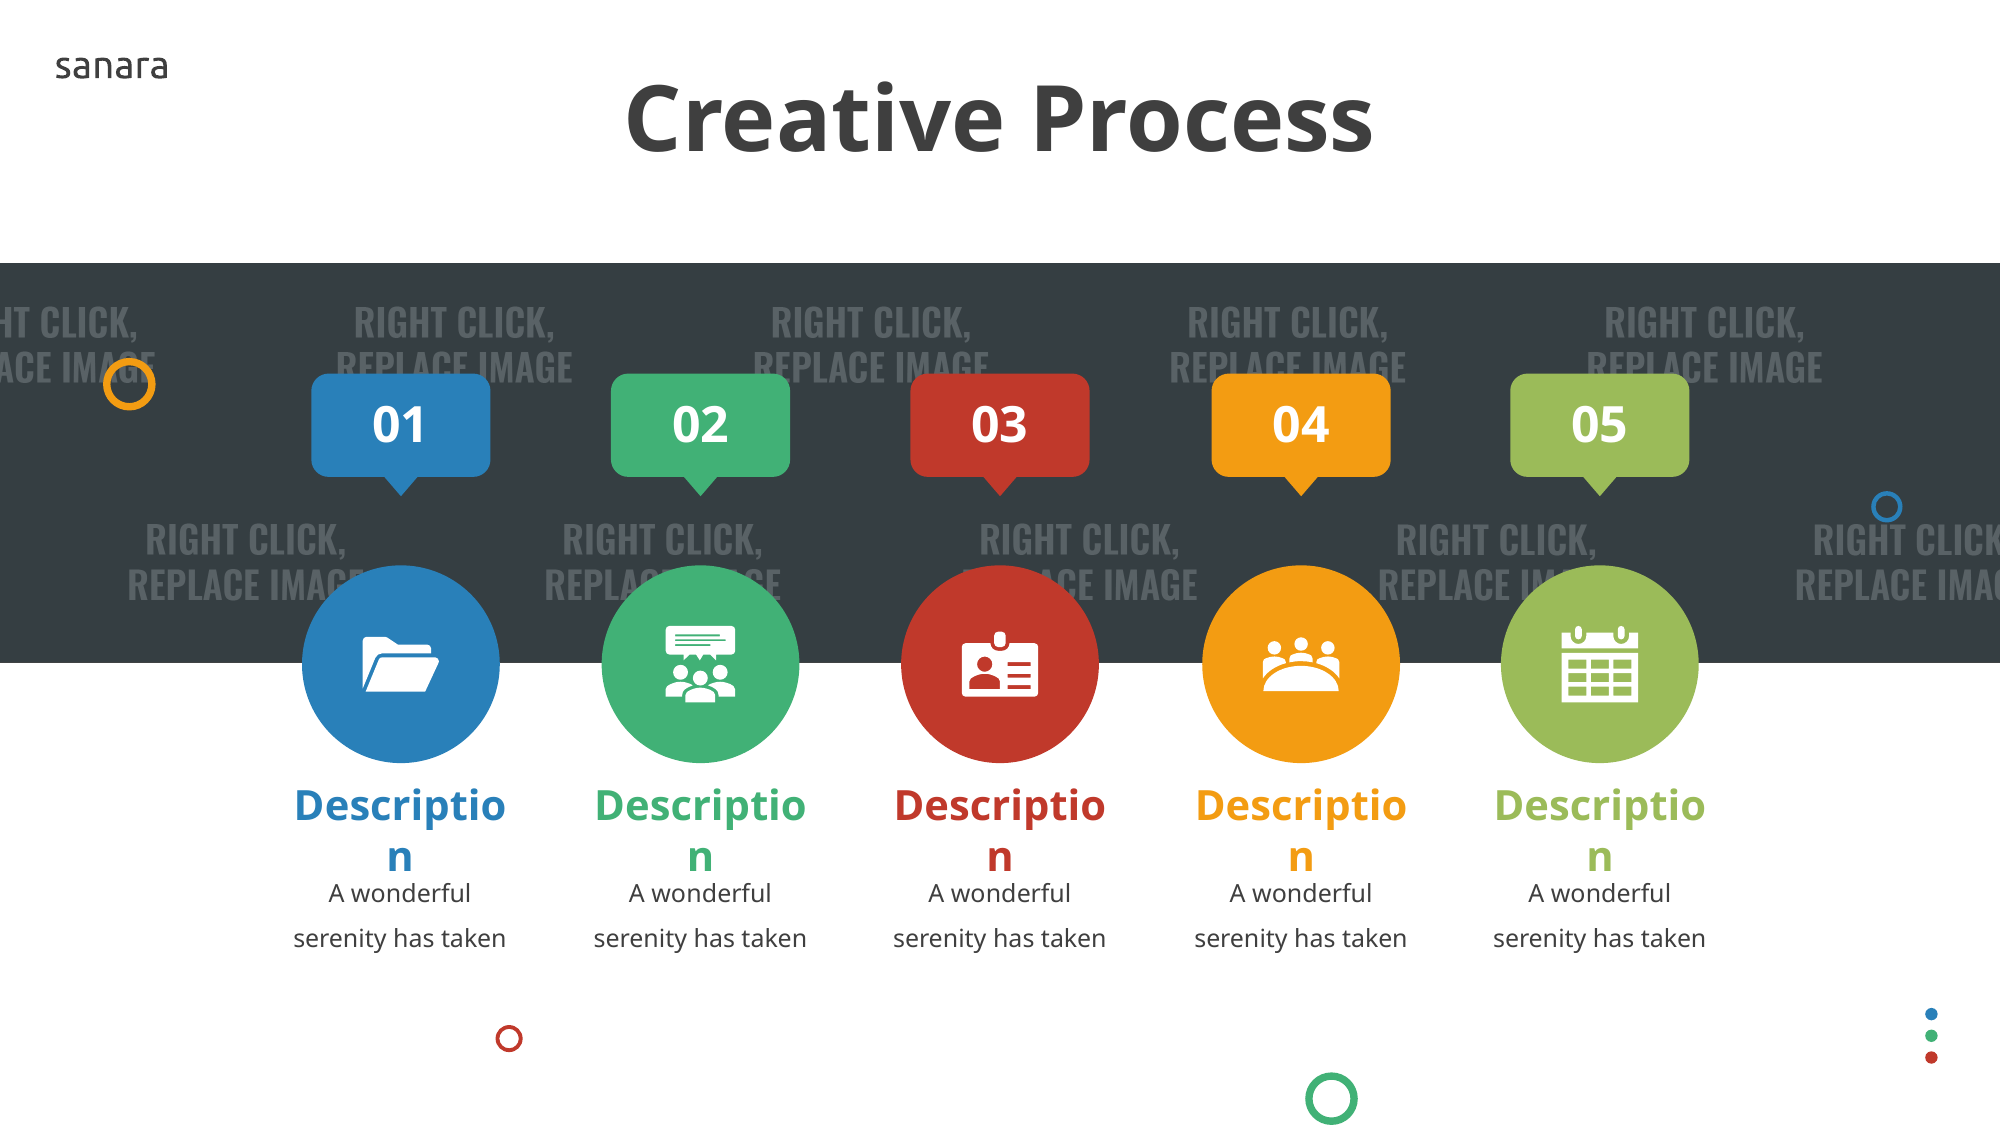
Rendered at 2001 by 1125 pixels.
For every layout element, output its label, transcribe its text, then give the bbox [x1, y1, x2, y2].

text_box [494, 1024, 524, 1054]
text_box [1499, 663, 1700, 765]
text_box A wonderful serenity has taken [1168, 887, 1434, 960]
text_box [1201, 663, 1402, 765]
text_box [665, 625, 736, 703]
title Creative Process [319, 52, 1681, 178]
text_box A wonderful serenity has taken [567, 887, 834, 960]
text_box A wonderful serenity has taken [1467, 887, 1733, 960]
text_box Description [1467, 771, 1733, 887]
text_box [362, 636, 439, 692]
text_box A wonderful serenity has taken [267, 887, 533, 960]
text_box Description [567, 771, 834, 887]
text_box Description [267, 771, 533, 887]
text_box [1304, 1071, 1359, 1125]
text_box [600, 663, 801, 765]
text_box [56, 57, 167, 79]
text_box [1561, 625, 1639, 703]
text_box [300, 663, 501, 765]
text_box [900, 663, 1100, 765]
text_box Description [867, 771, 1133, 887]
picture [0, 263, 2000, 663]
text_box Description [1168, 771, 1434, 887]
text_box A wonderful serenity has taken [867, 887, 1133, 960]
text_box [1925, 1007, 1938, 1064]
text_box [1262, 637, 1340, 691]
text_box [961, 631, 1039, 697]
